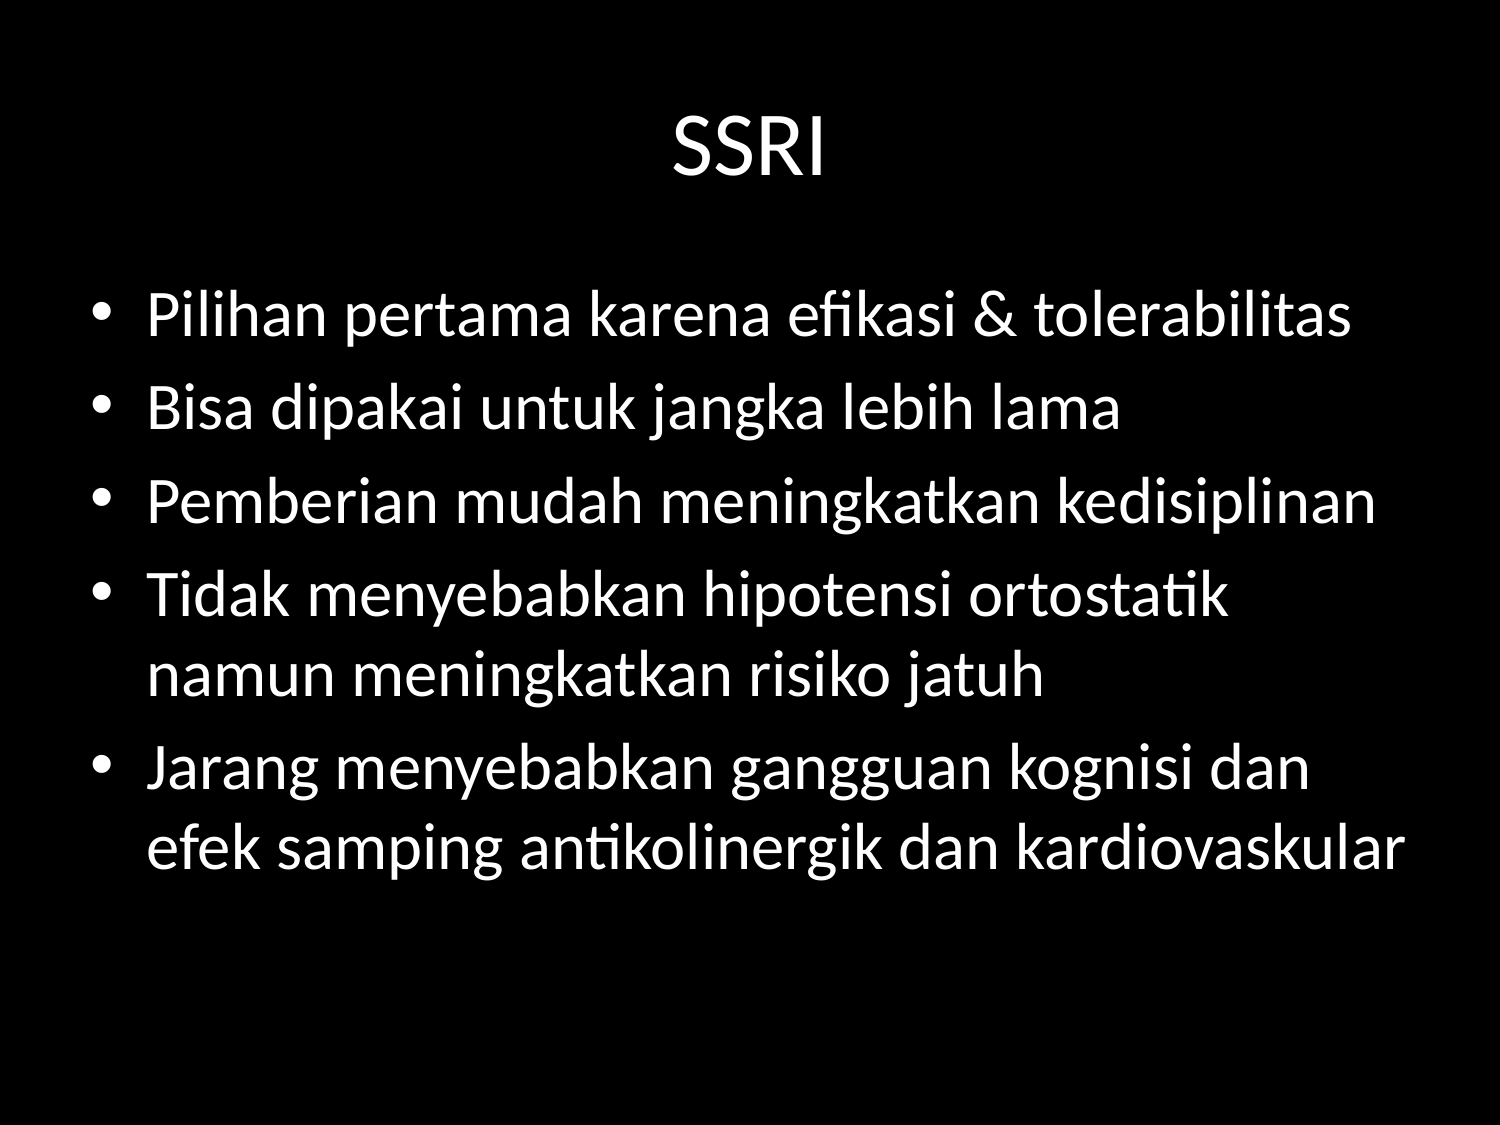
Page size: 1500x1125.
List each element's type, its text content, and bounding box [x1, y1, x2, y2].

list Pilihan pertama karena efikasi & tolerabilitas Bisa dipakai untuk jangka lebih lama Pemberian mudah meningkatkan kedisiplinan Tidak menyebabkan hipotensi ortostatik namun meningkatkan risiko jatuh Jarang menyebabkan gangguan kognisi dan efek samping antikolinergik dan kardiovaskular [75, 262, 1425, 1005]
title SSRI [75, 45, 1425, 233]
